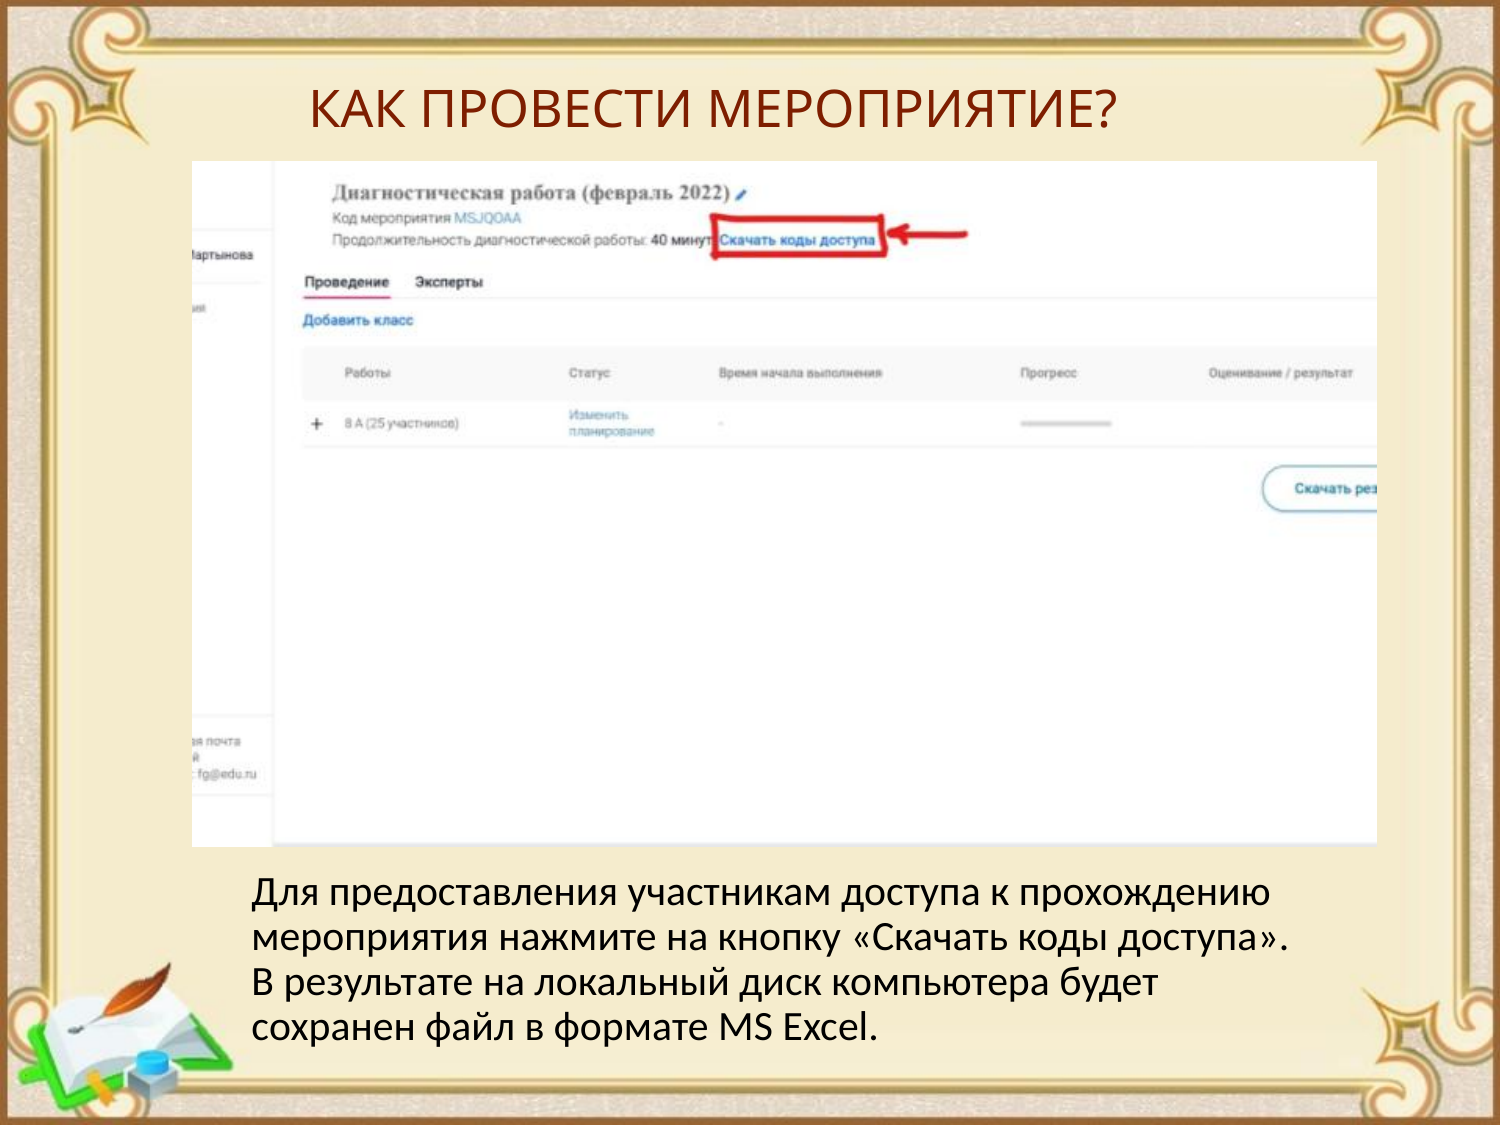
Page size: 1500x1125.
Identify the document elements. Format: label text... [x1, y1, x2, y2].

title КАК ПРОВЕСТИ МЕРОПРИЯТИЕ? [103, 75, 1325, 147]
picture [0, 0, 1500, 1125]
list Для предоставления участникам доступа к прохождению мероприятия нажмите на кнопку «Скачать коды доступа». В результате на локальный диск компьютера будет сохранен файл в формате MS Excel. [236, 861, 1333, 1006]
